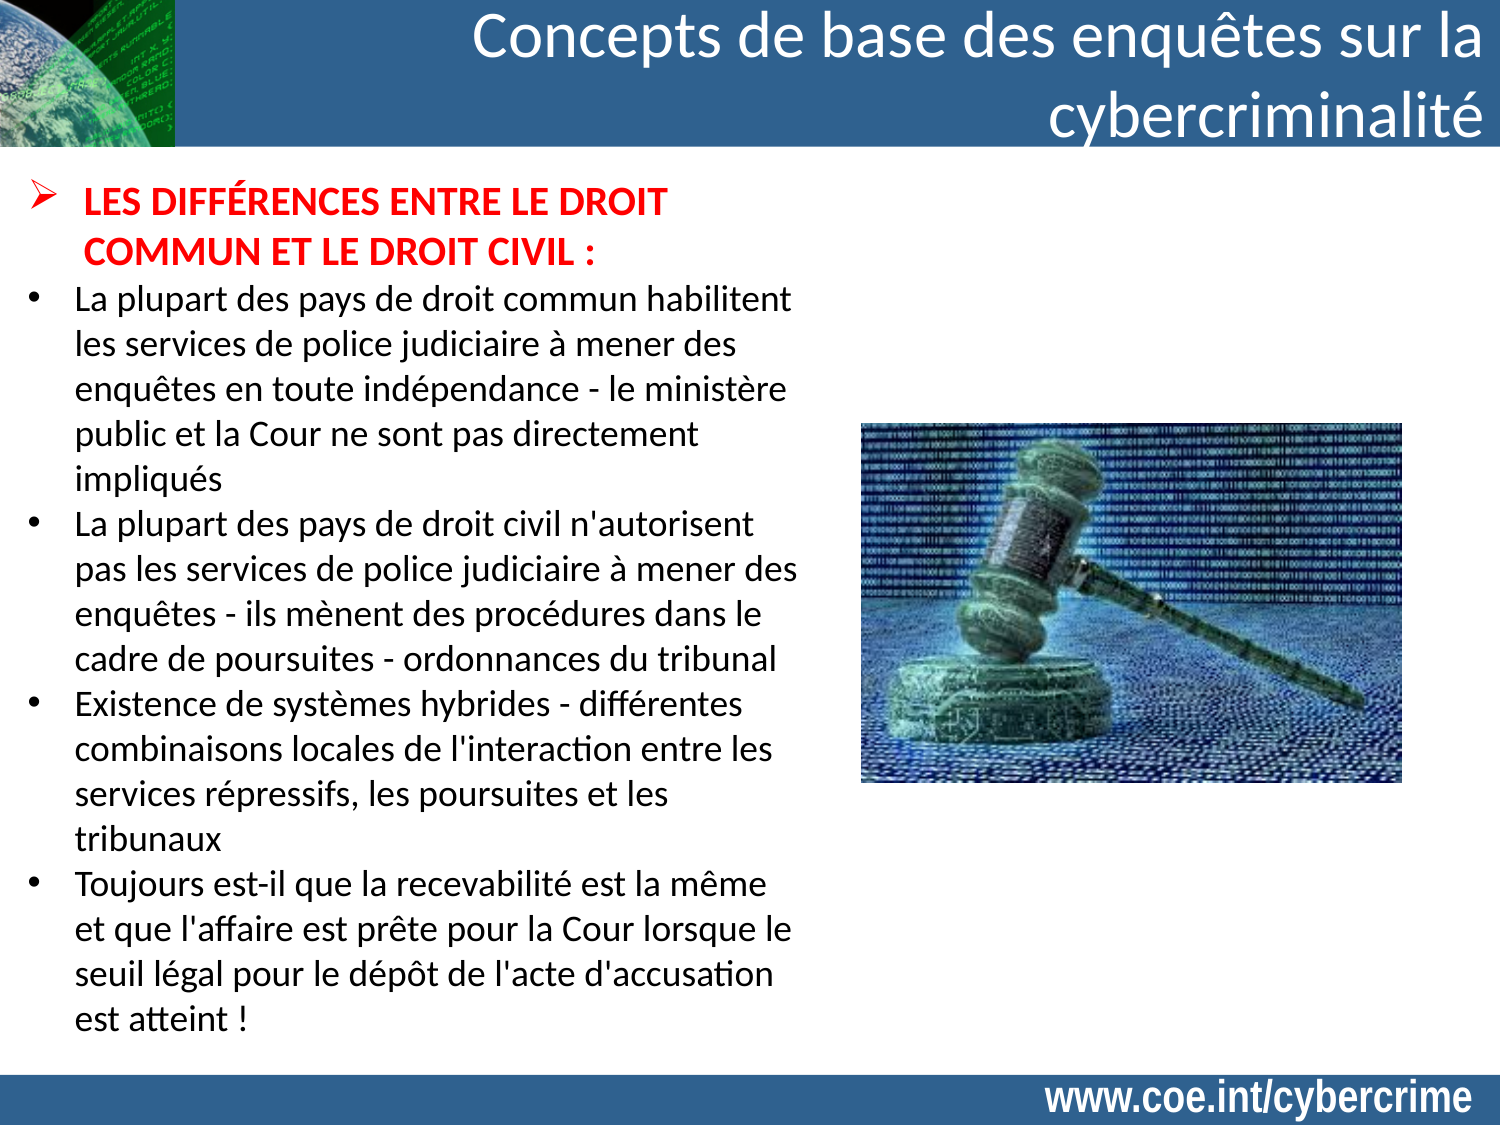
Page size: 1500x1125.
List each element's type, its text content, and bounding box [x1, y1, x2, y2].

text_box www.coe.int/cybercrime [1030, 1059, 1500, 1125]
text_box [0, 1073, 1030, 1125]
text_box LES DIFFÉRENCES ENTRE LE DROIT COMMUN ET LE DROIT CIVIL : La plupart des pays de droit commun habilitent les services de police judiciaire à mener des enquêtes en toute indépendance - le ministère public et la Cour ne sont pas directement impliqués La plupart des pays de droit civil n'autorisent pas les services de police judiciaire à mener des enquêtes - ils mènent des procédures dans le cadre de poursuites - ordonnances du tribunal Existence de systèmes hybrides - différentes combinaisons locales de l'interaction entre les services répressifs, les poursuites et les tribunaux Toujours est-il que la recevabilité est la même et que l'affaire est prête pour la Cour lorsque le seuil légal pour le dépôt de l'acte d'accusation est atteint ! [12, 166, 816, 1047]
text_box Concepts de base des enquêtes sur la cybercriminalité [179, 0, 1500, 149]
picture [861, 423, 1402, 783]
picture [0, 0, 175, 147]
